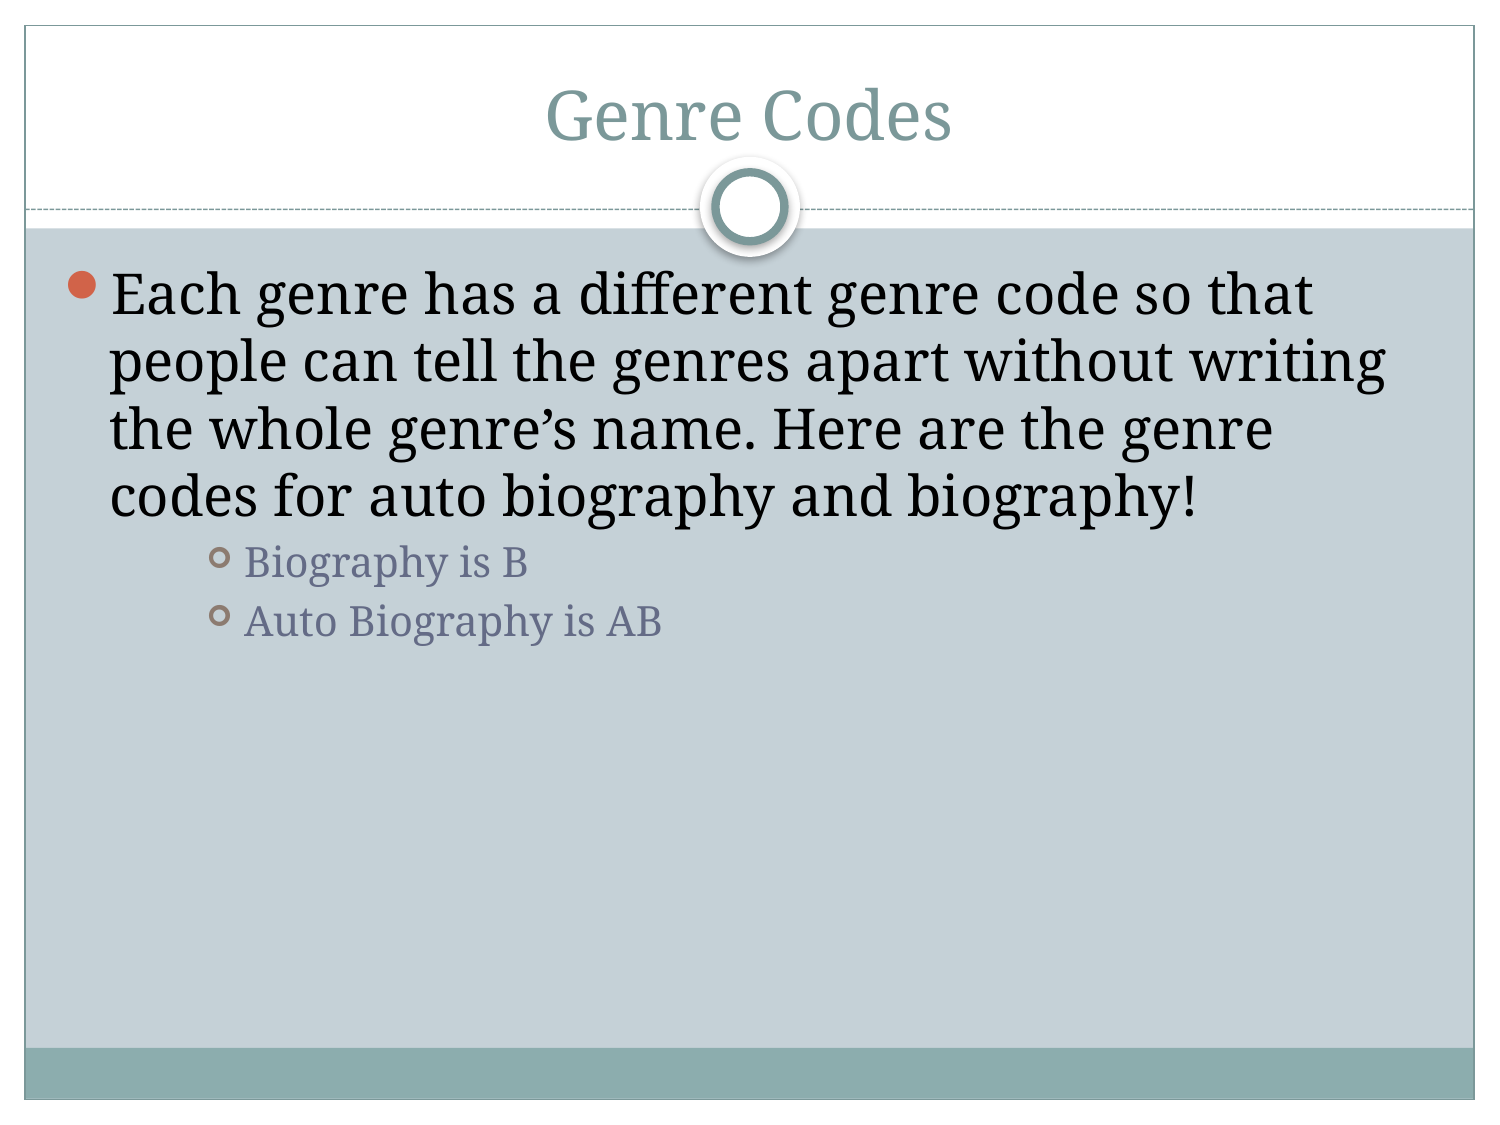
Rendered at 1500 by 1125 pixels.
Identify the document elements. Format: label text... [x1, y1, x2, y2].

title Genre Codes [49, 37, 1450, 162]
list Each genre has a different genre code so that people can tell the genres apart without writing the whole genre’s name. Here are the genre codes for auto biography and biography! Biography is B Auto Biography is AB [49, 250, 1445, 1001]
